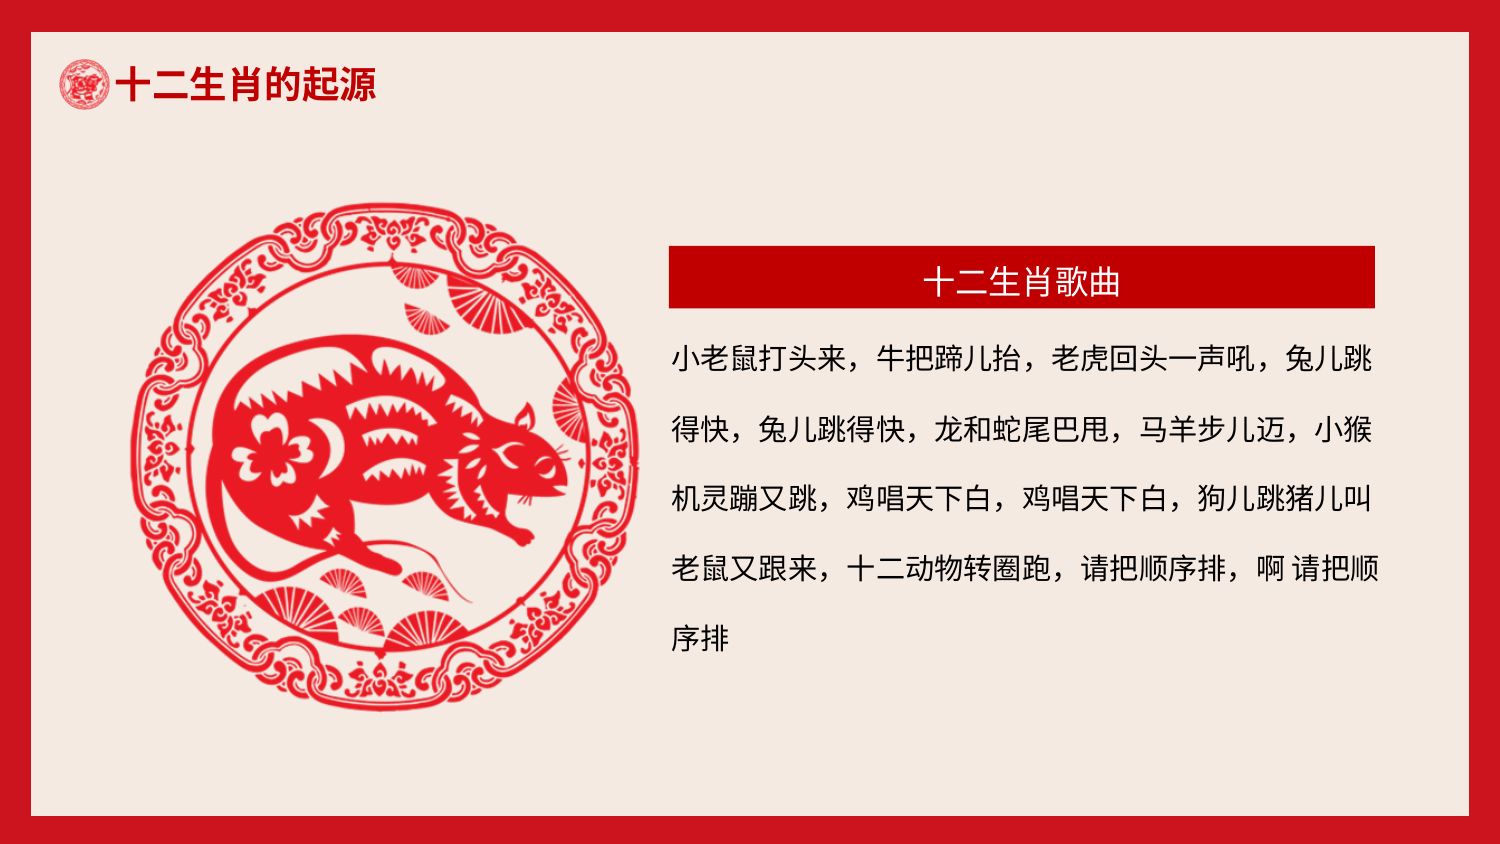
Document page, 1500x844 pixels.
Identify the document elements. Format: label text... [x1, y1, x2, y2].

picture [90, 159, 680, 760]
text_box 小老鼠打头来，牛把蹄儿抬，老虎回头一声吼，兔儿跳得快，兔儿跳得快，龙和蛇尾巴甩，马羊步儿迈，小猴机灵蹦又跳，鸡唱天下白，鸡唱天下白，狗儿跳猪儿叫老鼠又跟来，十二动物转圈跑，请把顺序排，啊 请把顺序排 [680, 298, 1400, 663]
picture [57, 55, 114, 112]
text_box 十二生肖歌曲 [680, 245, 1375, 309]
